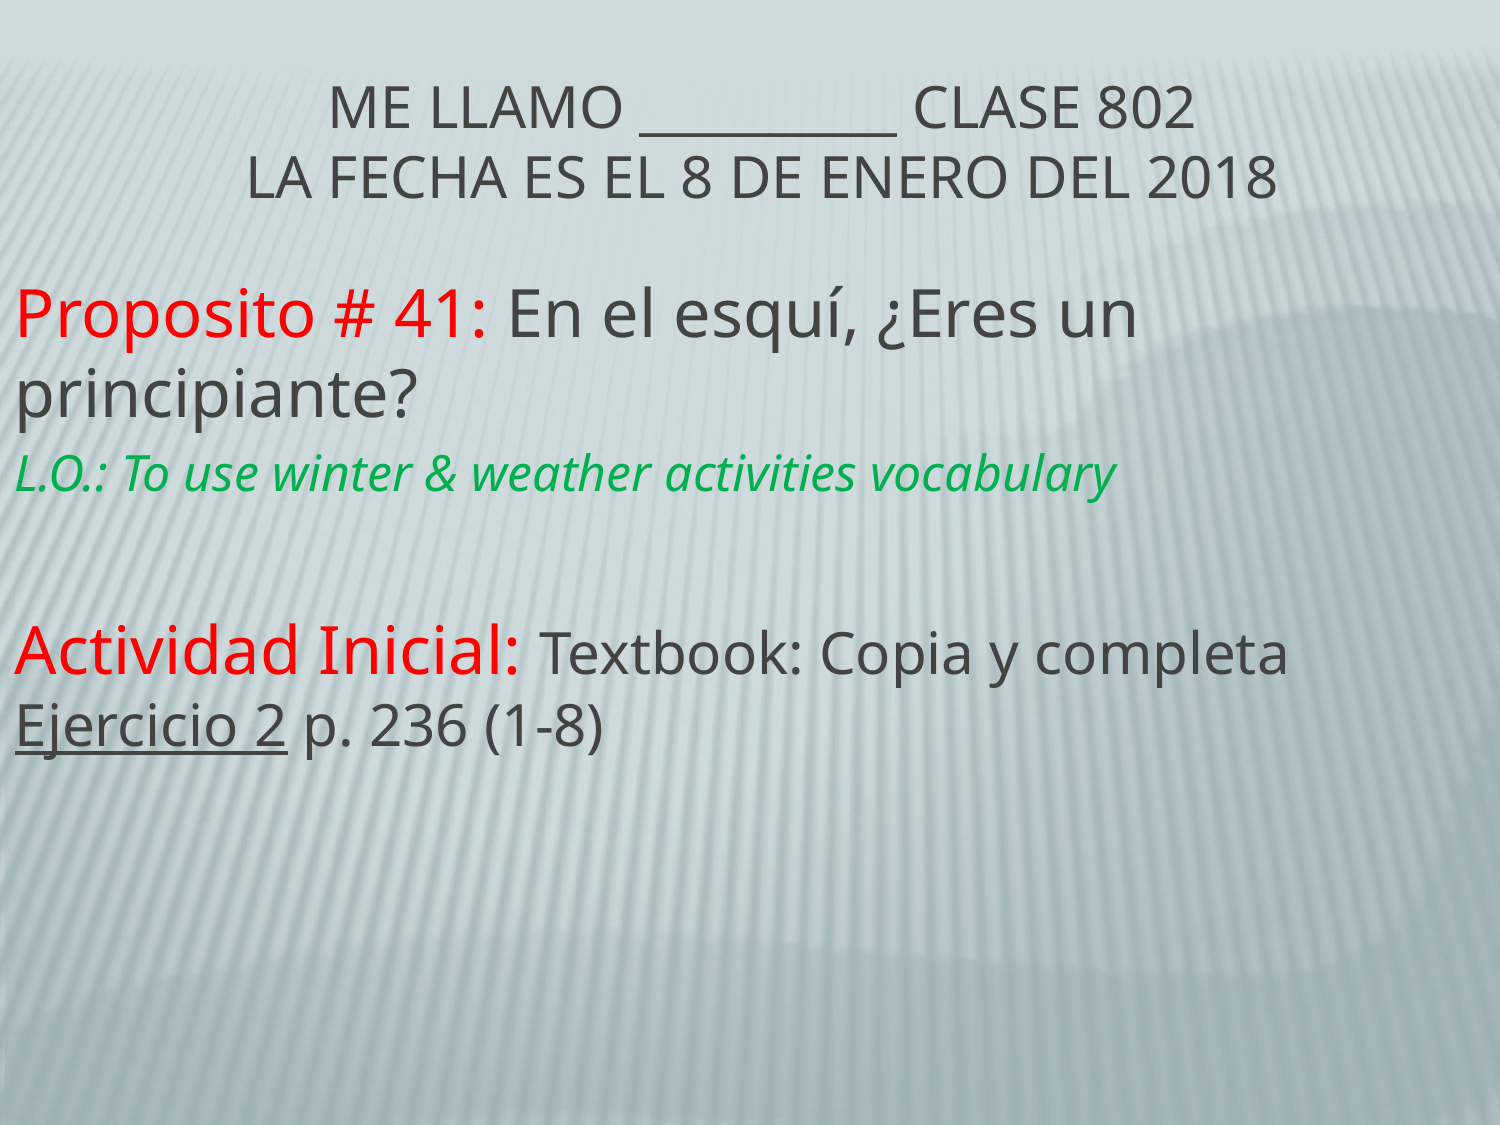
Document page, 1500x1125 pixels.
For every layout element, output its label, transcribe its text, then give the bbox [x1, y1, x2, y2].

text_box Proposito # 41: En el esquí, ¿Eres un principiante? L.O.: To use winter & weather activities vocabulary Actividad Inicial: Textbook: Copia y completa Ejercicio 2 p. 236 (1-8) [0, 170, 1475, 913]
text_box Me llamo __________ Clase 802 la fecha es el 8 de ENERO del 2018 [49, 62, 1475, 170]
